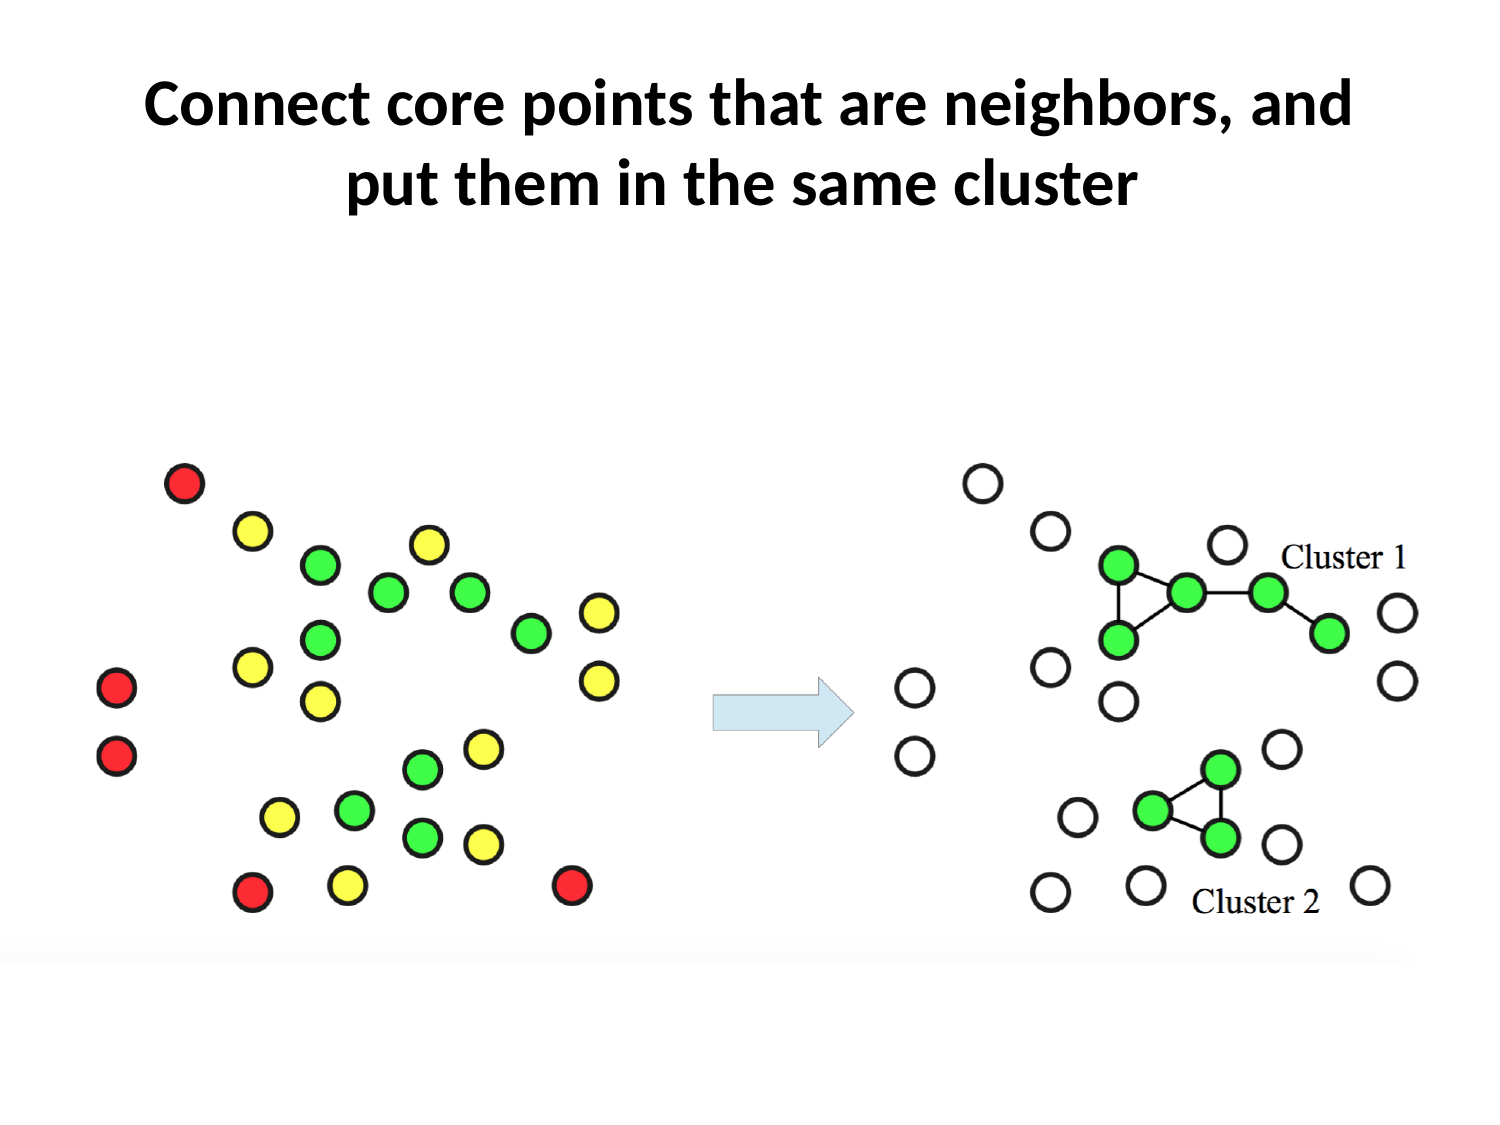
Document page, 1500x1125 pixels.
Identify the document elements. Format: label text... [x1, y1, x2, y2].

picture [0, 397, 1500, 963]
title Connect core points that are neighbors, and put them in the same cluster [75, 45, 1425, 233]
